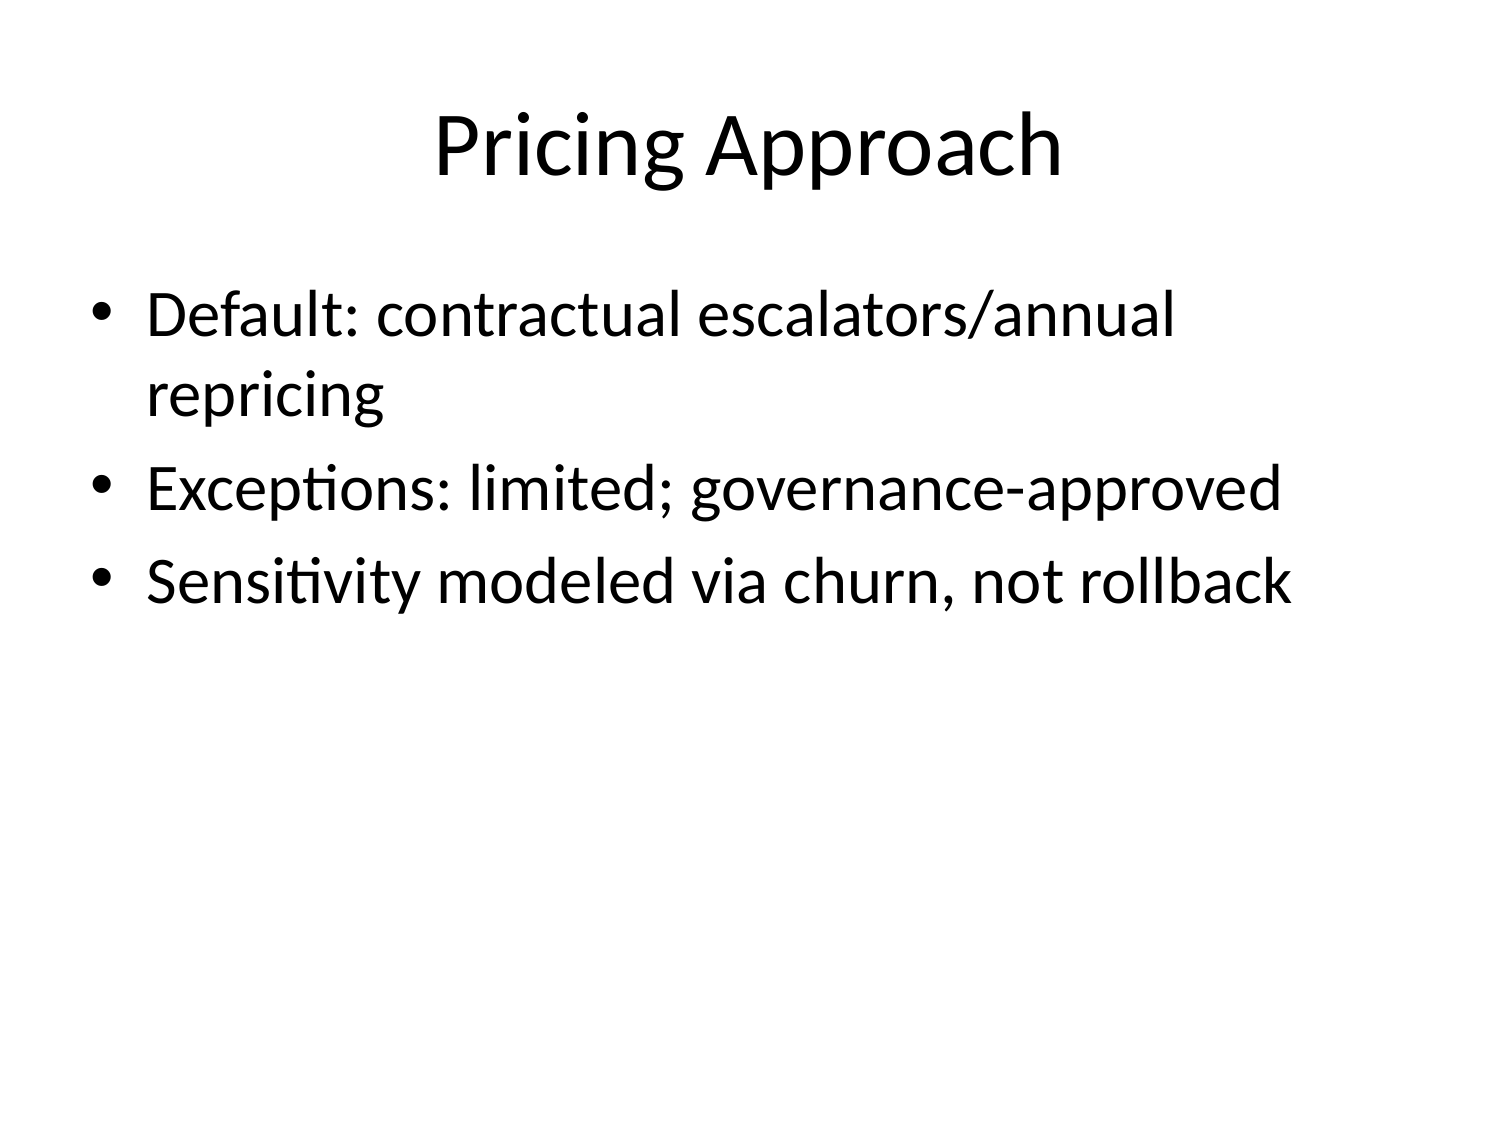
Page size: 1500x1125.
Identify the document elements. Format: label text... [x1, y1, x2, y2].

title Pricing Approach [75, 45, 1425, 233]
list Default: contractual escalators/annual repricing Exceptions: limited; governance-approved Sensitivity modeled via churn, not rollback [75, 262, 1425, 1005]
